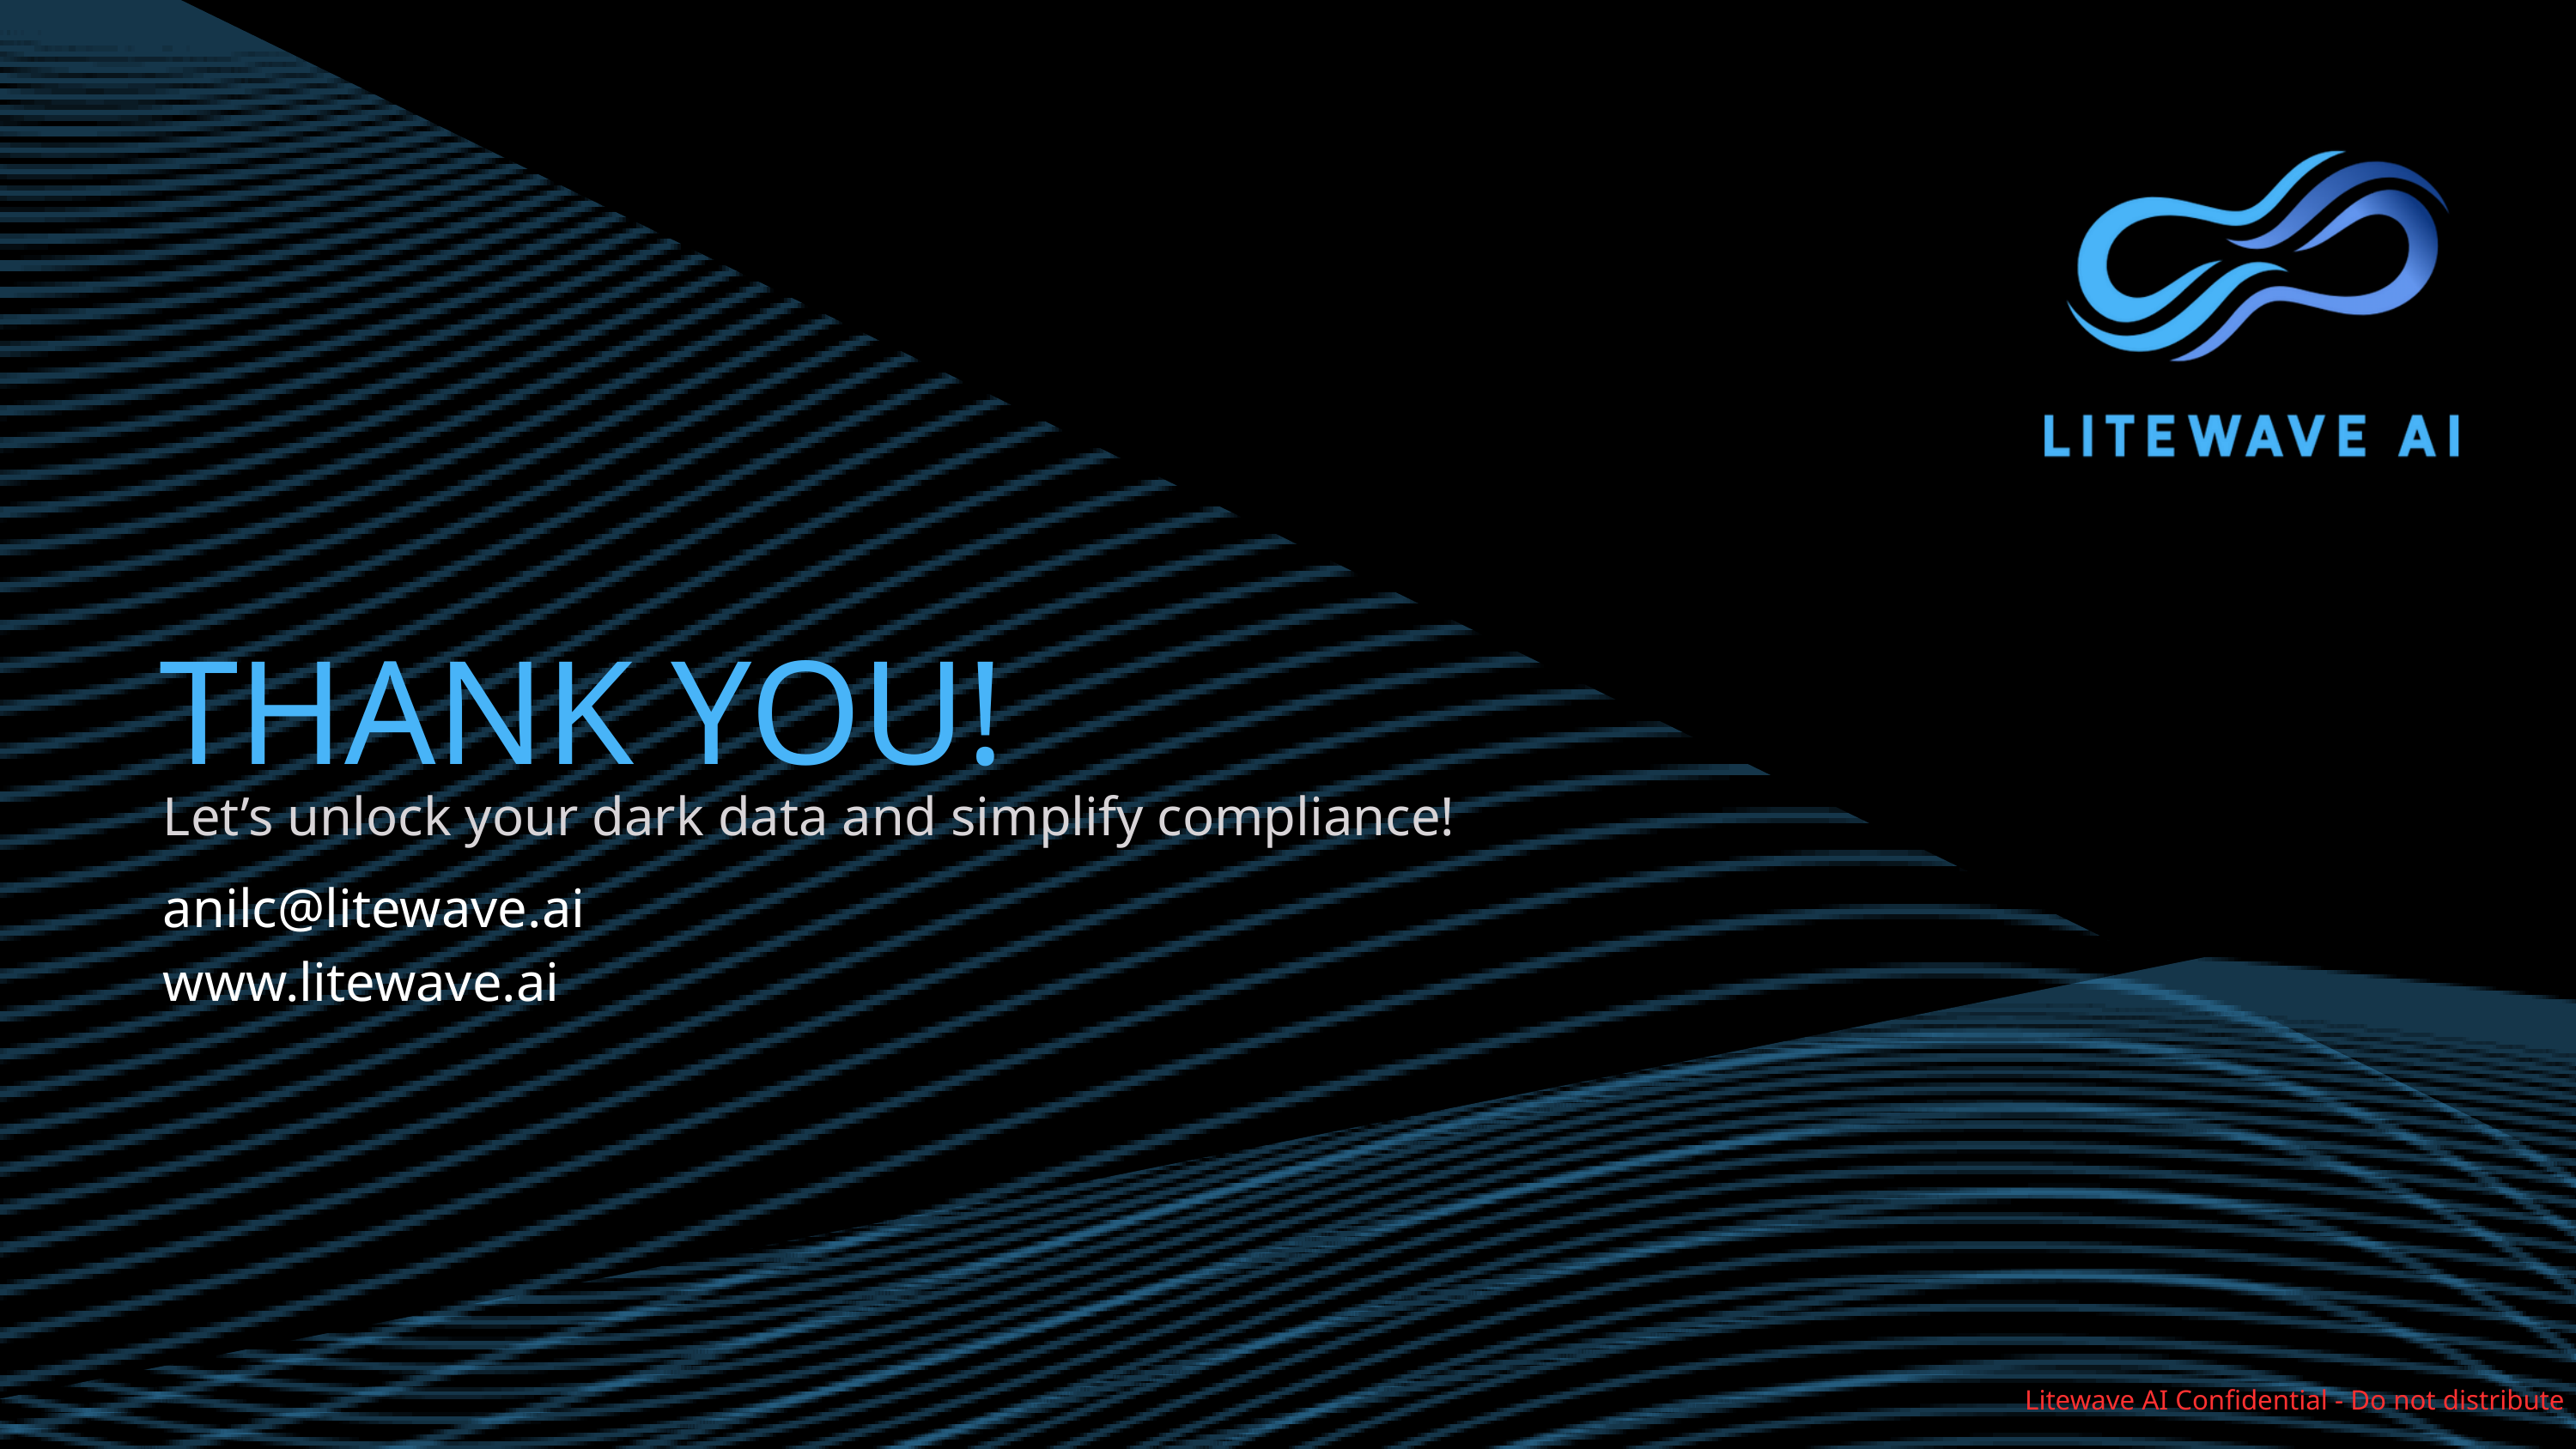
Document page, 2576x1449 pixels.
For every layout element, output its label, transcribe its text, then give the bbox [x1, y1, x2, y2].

text_box [2044, 59, 2470, 475]
text_box [0, 0, 2576, 1449]
text_box [2162, 882, 2576, 1167]
text_box Litewave AI Confidential - Do not distribute [1826, 1378, 2566, 1416]
text_box anilc@litewave.ai www.litewave.ai [163, 864, 902, 1012]
text_box Let’s unlock your dark data and simplify compliance! [163, 772, 1911, 846]
text_box THANK YOU! [158, 592, 1827, 793]
